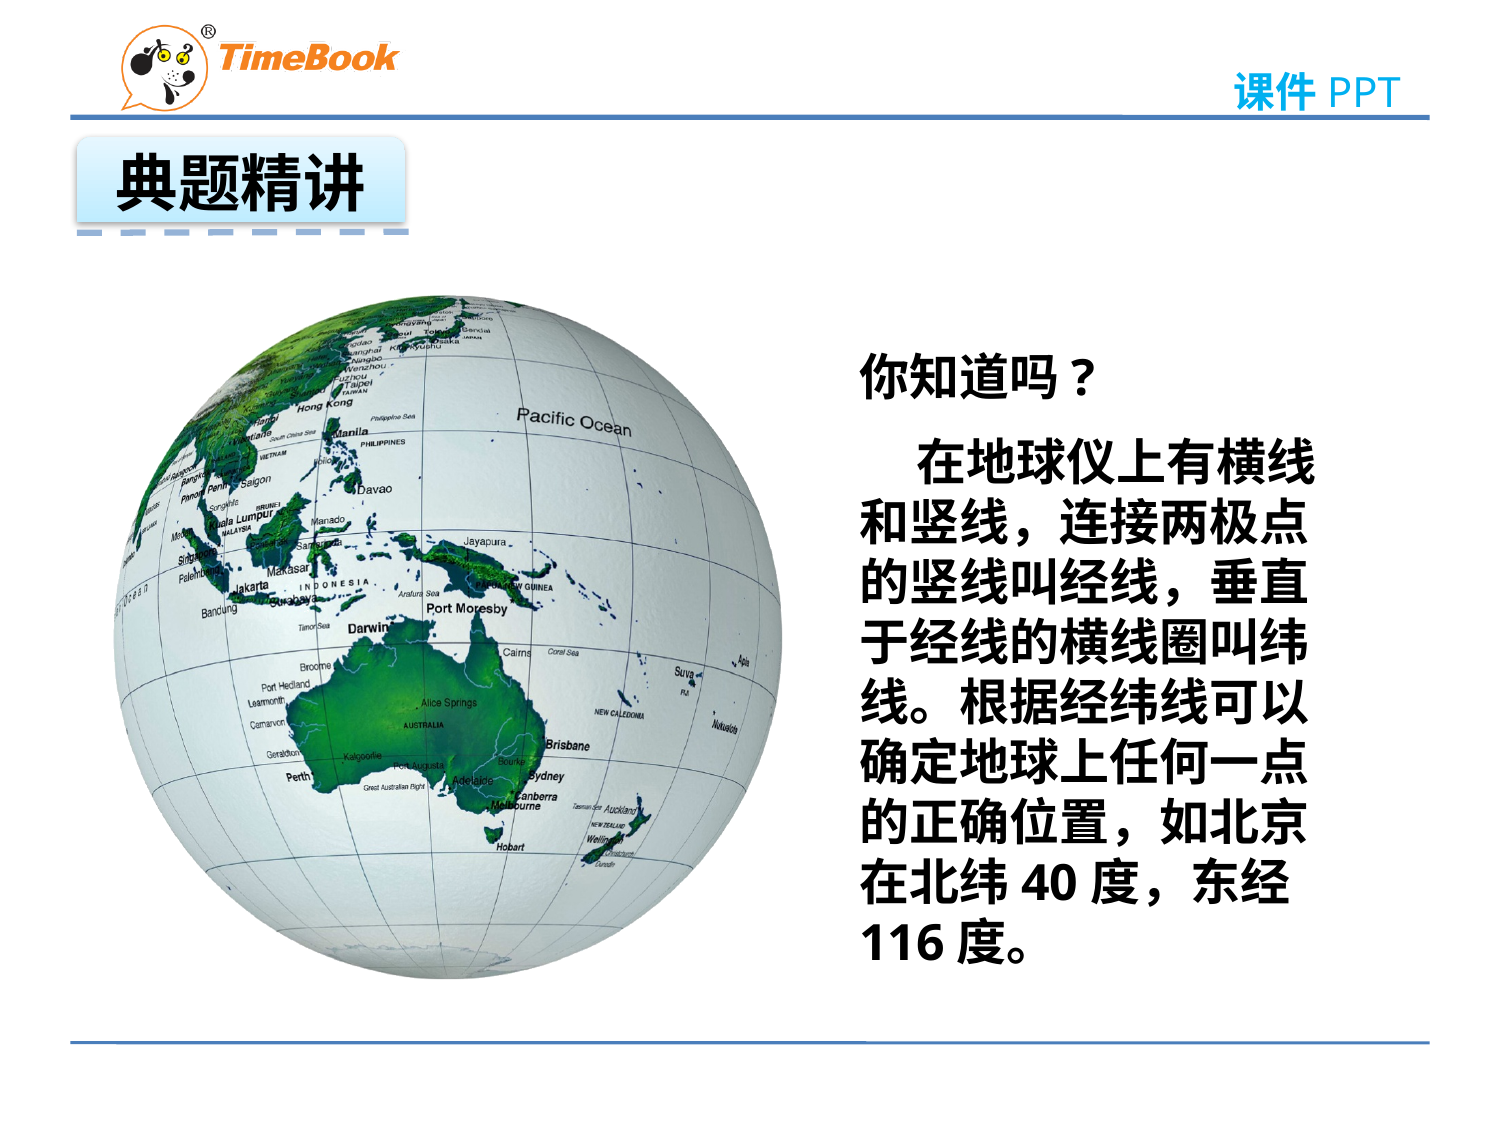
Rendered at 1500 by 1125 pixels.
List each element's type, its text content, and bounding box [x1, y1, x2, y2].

picture [118, 22, 408, 113]
picture [99, 287, 989, 1059]
text_box 典题精讲 [76, 136, 406, 223]
text_box 你知道吗? 在地球仪上有横线和竖线，连接两极点的竖线叫经线，垂直于经线的横线圈叫纬线。根据经纬线可以确定地球上任何一点的正确位置，如北京在北纬40度，东经116度。 [994, 338, 1357, 978]
